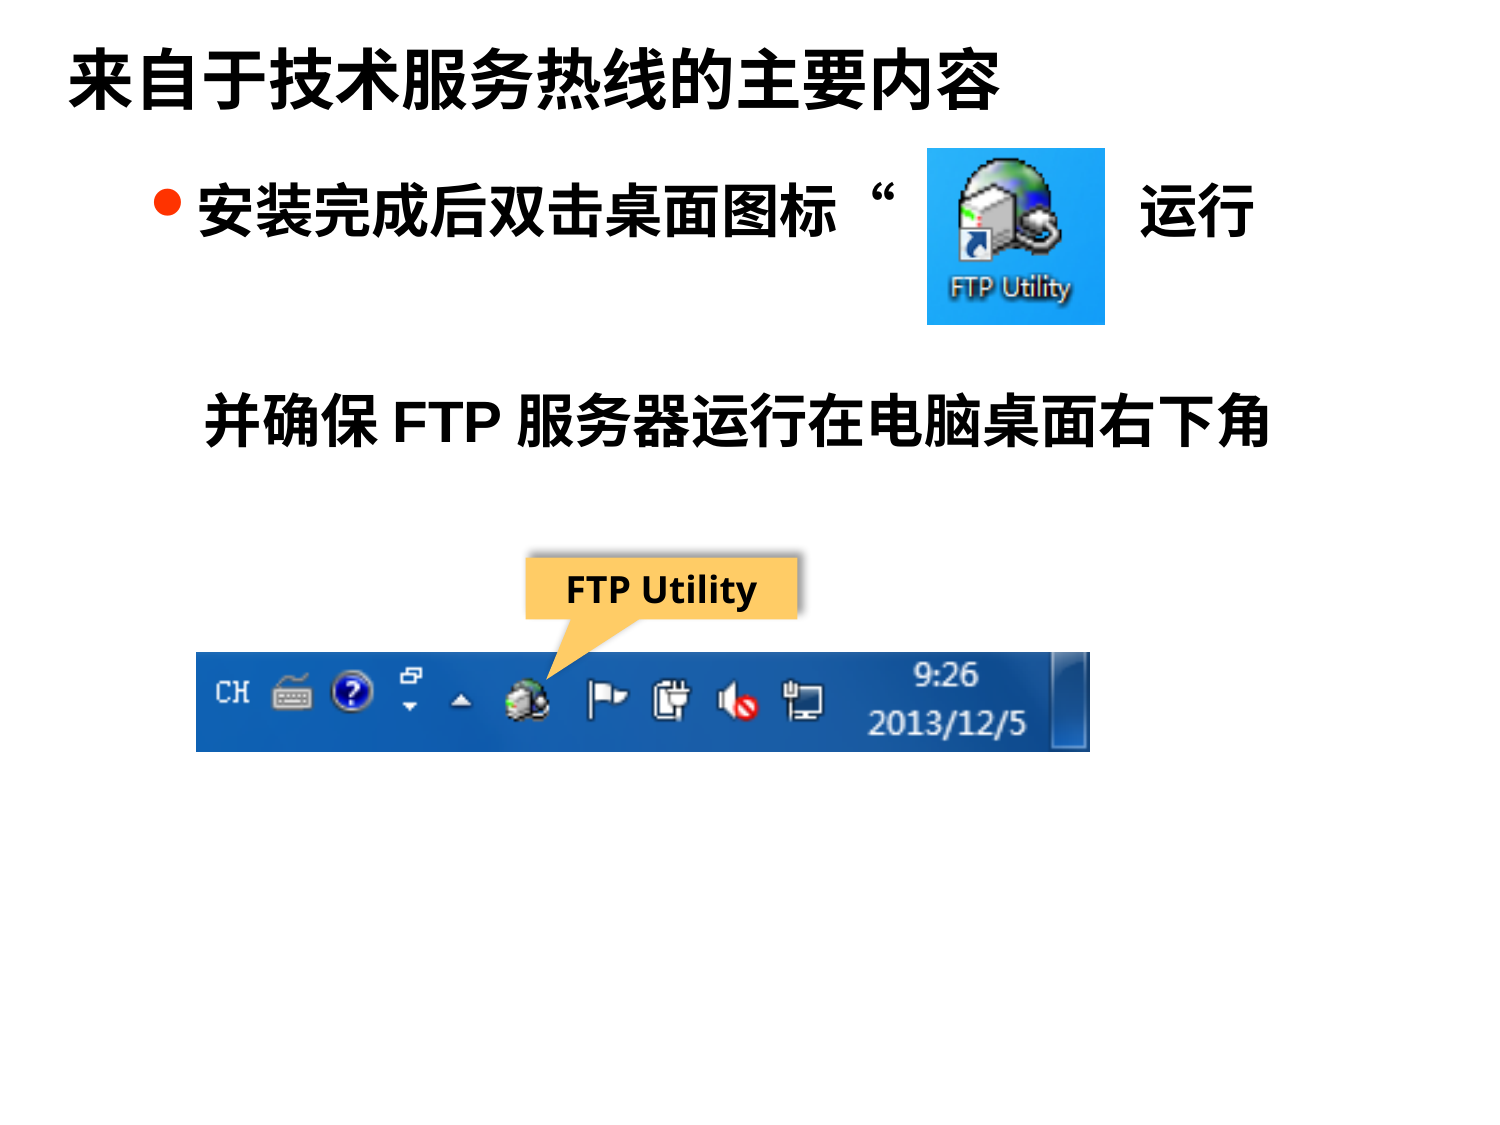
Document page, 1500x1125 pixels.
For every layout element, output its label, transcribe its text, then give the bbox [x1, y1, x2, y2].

text_box 安装完成后双击桌面图标“ ”运行 并确保FTP服务器运行在电脑桌面右下角 [135, 166, 1412, 532]
text_box FTP Utility [523, 555, 800, 650]
text_box 来自于技术服务热线的主要内容 [53, 30, 1152, 126]
picture [926, 148, 1105, 325]
picture [196, 651, 1090, 753]
